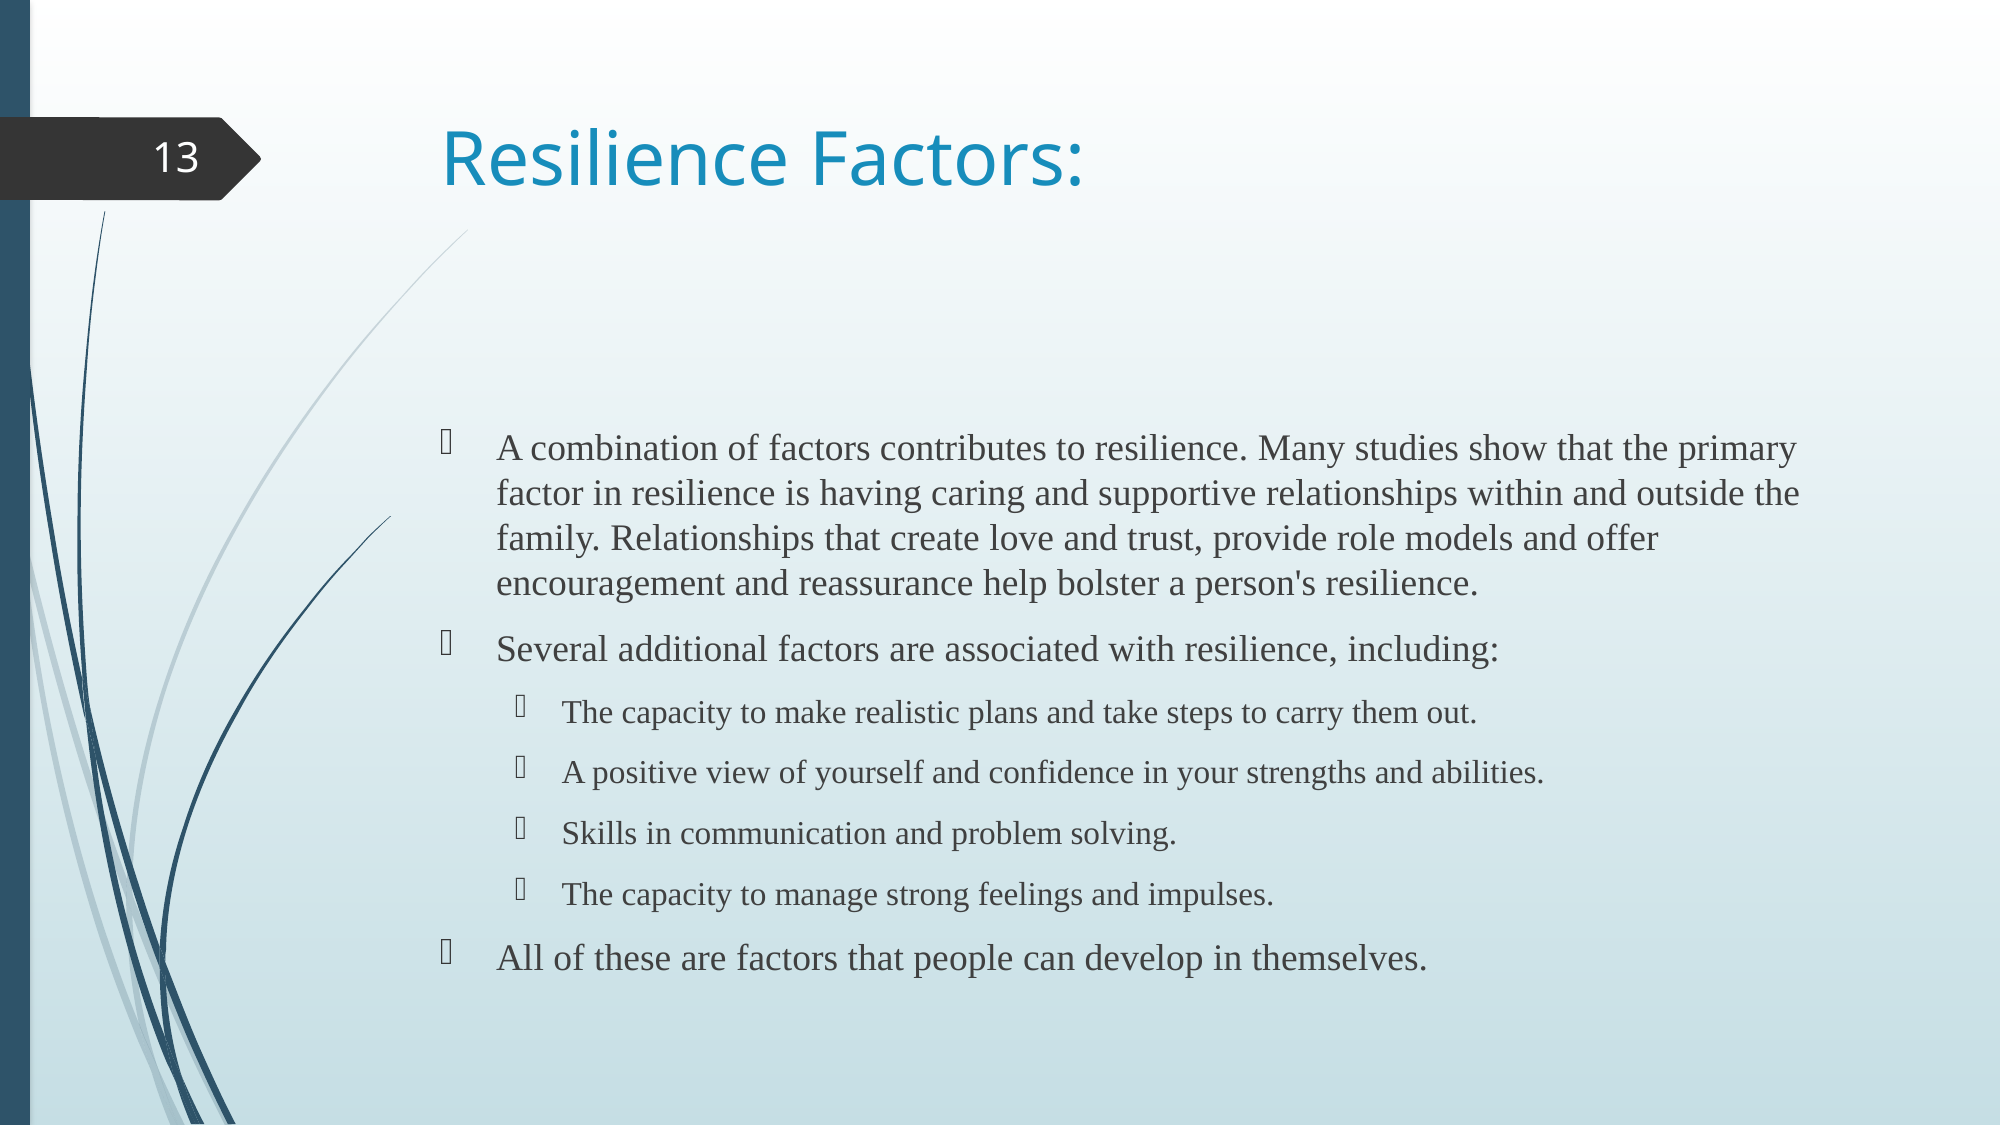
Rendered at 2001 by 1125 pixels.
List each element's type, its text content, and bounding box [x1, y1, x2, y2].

title Resilience Factors: [425, 102, 1888, 313]
list A combination of factors contributes to resilience. Many studies show that the primary factor in resilience is having caring and supportive relationships within and outside the family. Relationships that create love and trust, provide role models and offer encouragement and reassurance help bolster a person's resilience. Several additional factors are associated with resilience, including: The capacity to make realistic plans and take steps to carry them out. A positive view of yourself and confidence in your strengths and abilities. Skills in communication and problem solving. The capacity to manage strong feelings and impulses. All of these are factors that people can develop in themselves. [424, 350, 1888, 996]
slide_number 13 [87, 129, 216, 190]
